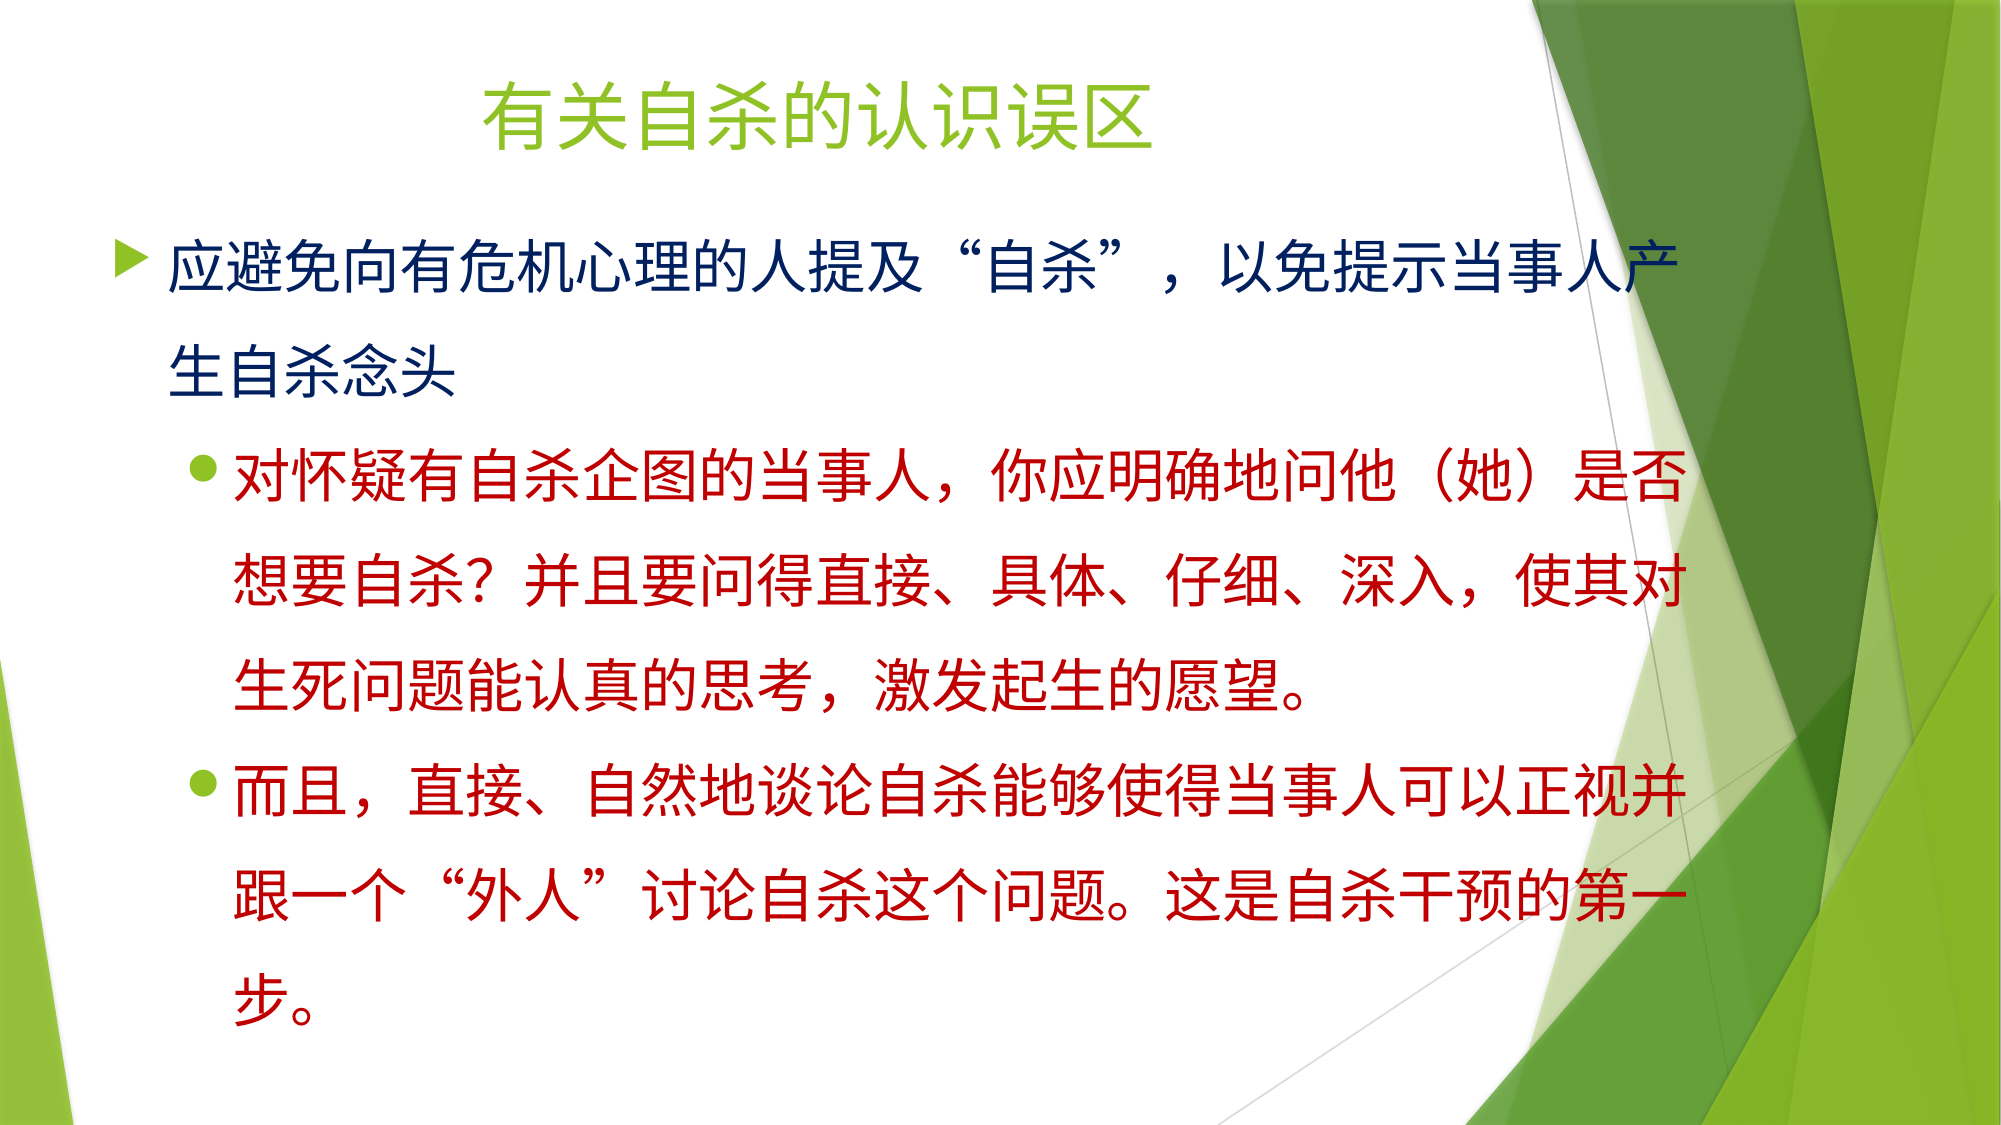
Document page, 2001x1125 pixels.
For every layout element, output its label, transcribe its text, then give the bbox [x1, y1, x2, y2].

list 应避免向有危机心理的人提及“自杀”，以免提示当事人产生自杀念头 对怀疑有自杀企图的当事人，你应明确地问他（她）是否想要自杀？并且要问得直接、具体、仔细、深入，使其对生死问题能认真的思考，激发起生的愿望。 而且，直接、自然地谈论自杀能够使得当事人可以正视并跟一个“外人”讨论自杀这个问题。这是自杀干预的第一步。 [95, 187, 1753, 824]
title 有关自杀的认识误区 [113, 61, 1524, 190]
